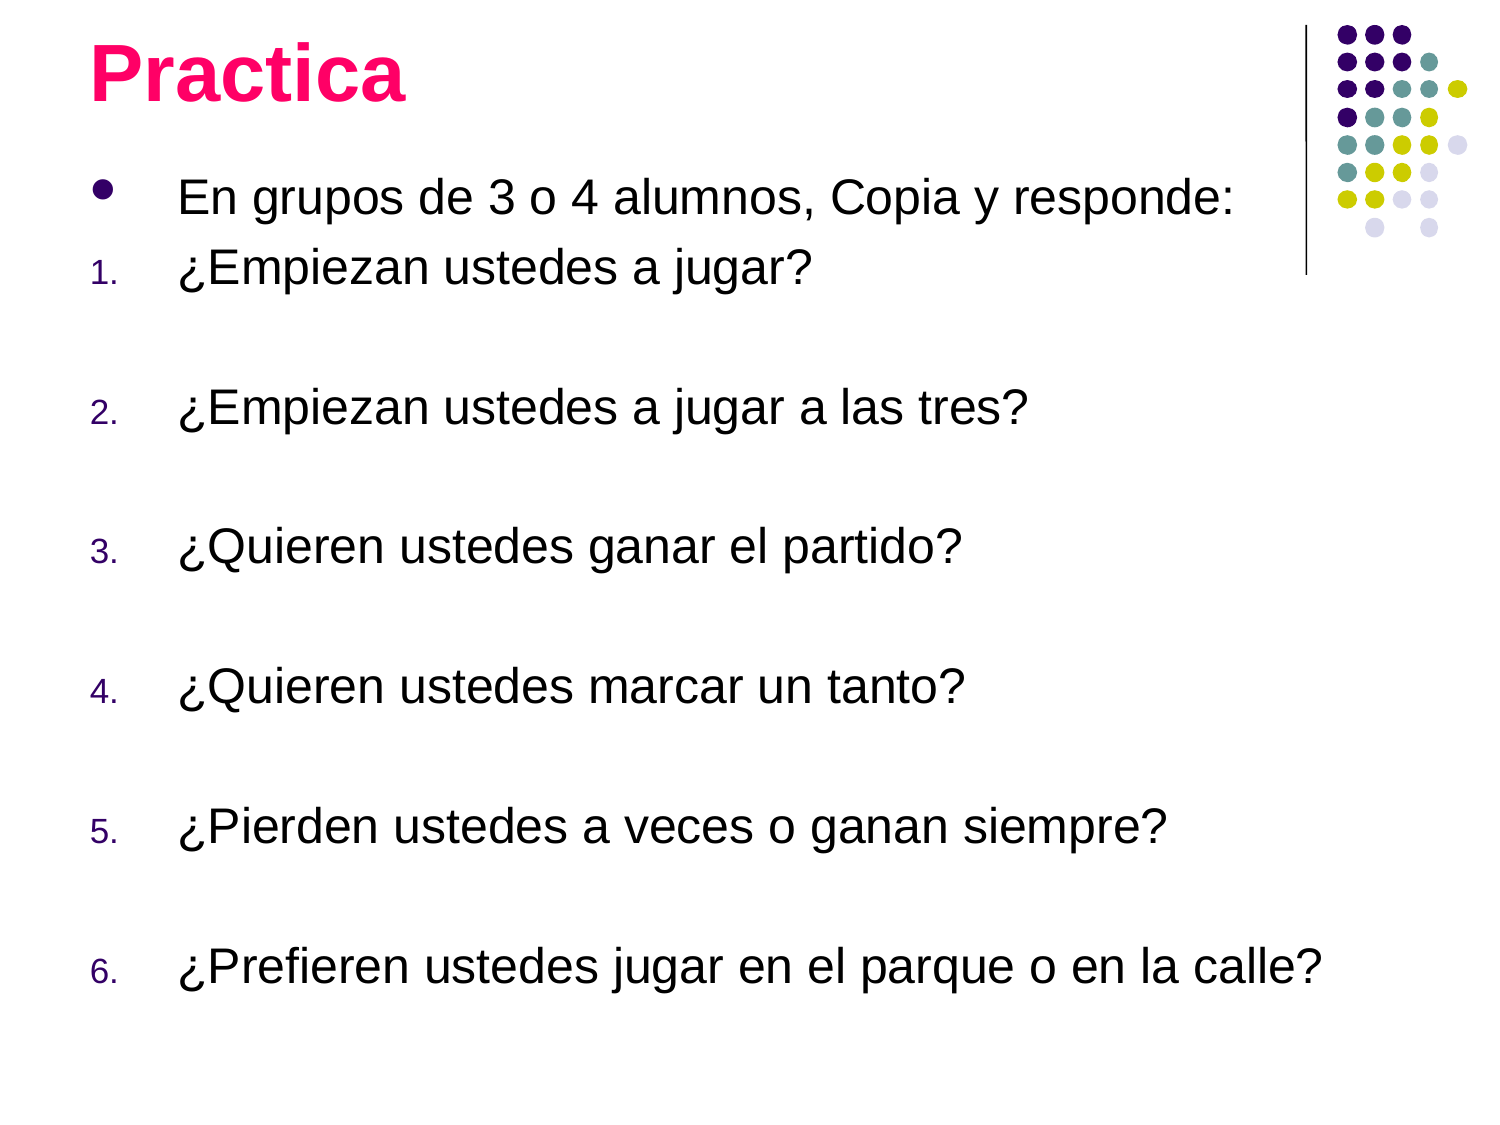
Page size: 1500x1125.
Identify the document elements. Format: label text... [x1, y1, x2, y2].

text_box Practica [74, 12, 1425, 146]
text_box En grupos de 3 o 4 alumnos, Copia y responde: ¿Empiezan ustedes a jugar? ¿Empiezan ustedes a jugar a las tres? ¿Quieren ustedes ganar el partido? ¿Quieren ustedes marcar un tanto? ¿Pierden ustedes a veces o ganan siempre? ¿Prefieren ustedes jugar en el parque o en la calle? [74, 156, 1500, 1025]
